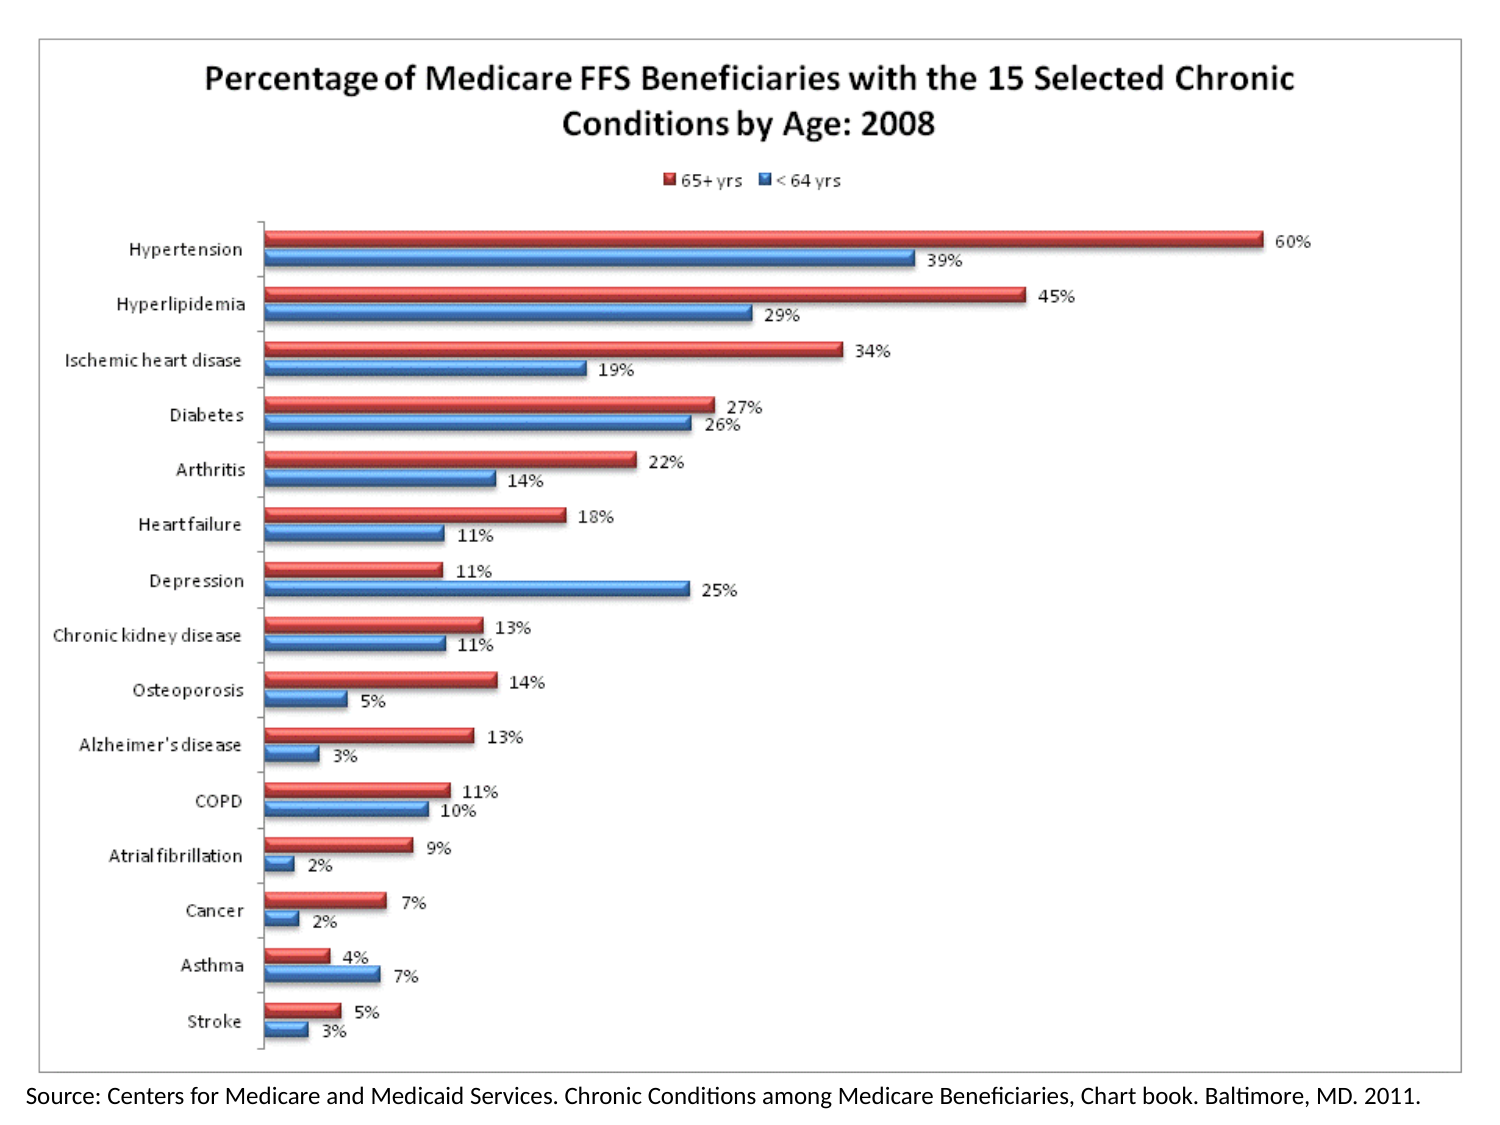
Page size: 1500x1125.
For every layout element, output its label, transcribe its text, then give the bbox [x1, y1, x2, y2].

picture [37, 37, 1465, 1076]
text_box Source: Centers for Medicare and Medicaid Services. Chronic Conditions among Medicare Beneficiaries, Chart book. Baltimore, MD. 2011. [0, 1065, 1450, 1125]
